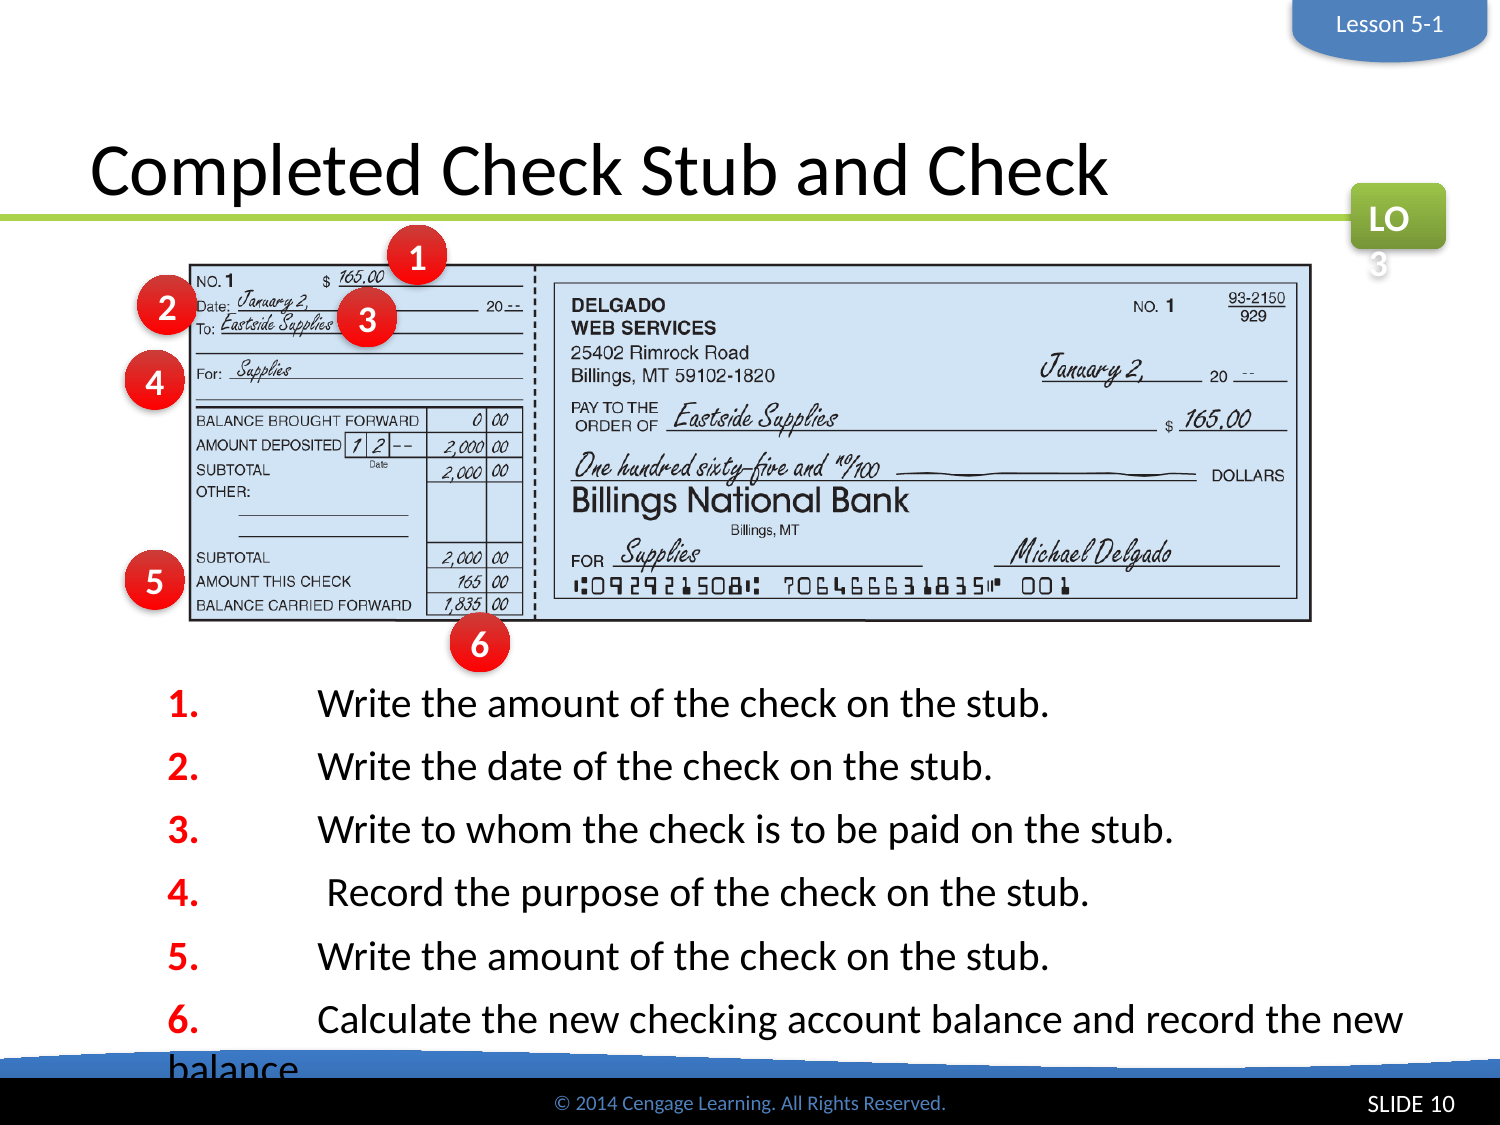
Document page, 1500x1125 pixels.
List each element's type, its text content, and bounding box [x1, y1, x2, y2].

text_box 4 [124, 349, 182, 410]
picture [187, 262, 1313, 623]
text_box 5. Write the amount of the check on the stub. [77, 921, 1200, 984]
text_box 2 [137, 274, 182, 335]
title Completed Check Stub and Check [75, 29, 1350, 218]
text_box 6. Calculate the new checking account balance and record the new balance. [77, 984, 1500, 1100]
text_box 1 [387, 224, 448, 260]
text_box 5 [124, 549, 182, 610]
text_box 4. Record the purpose of the check on the stub. [77, 860, 1200, 921]
text_box 2. Write the date of the check on the stub. [77, 731, 1200, 794]
text_box LO3 [1350, 183, 1446, 250]
text_box 1. Write the amount of the check on the stub. [77, 668, 1200, 731]
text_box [1292, 0, 1488, 63]
slide_number SLIDE 10 [1170, 1100, 1470, 1125]
text_box 6 [449, 631, 510, 673]
text_box 3. Write to whom the check is to be paid on the stub. [77, 794, 1200, 860]
